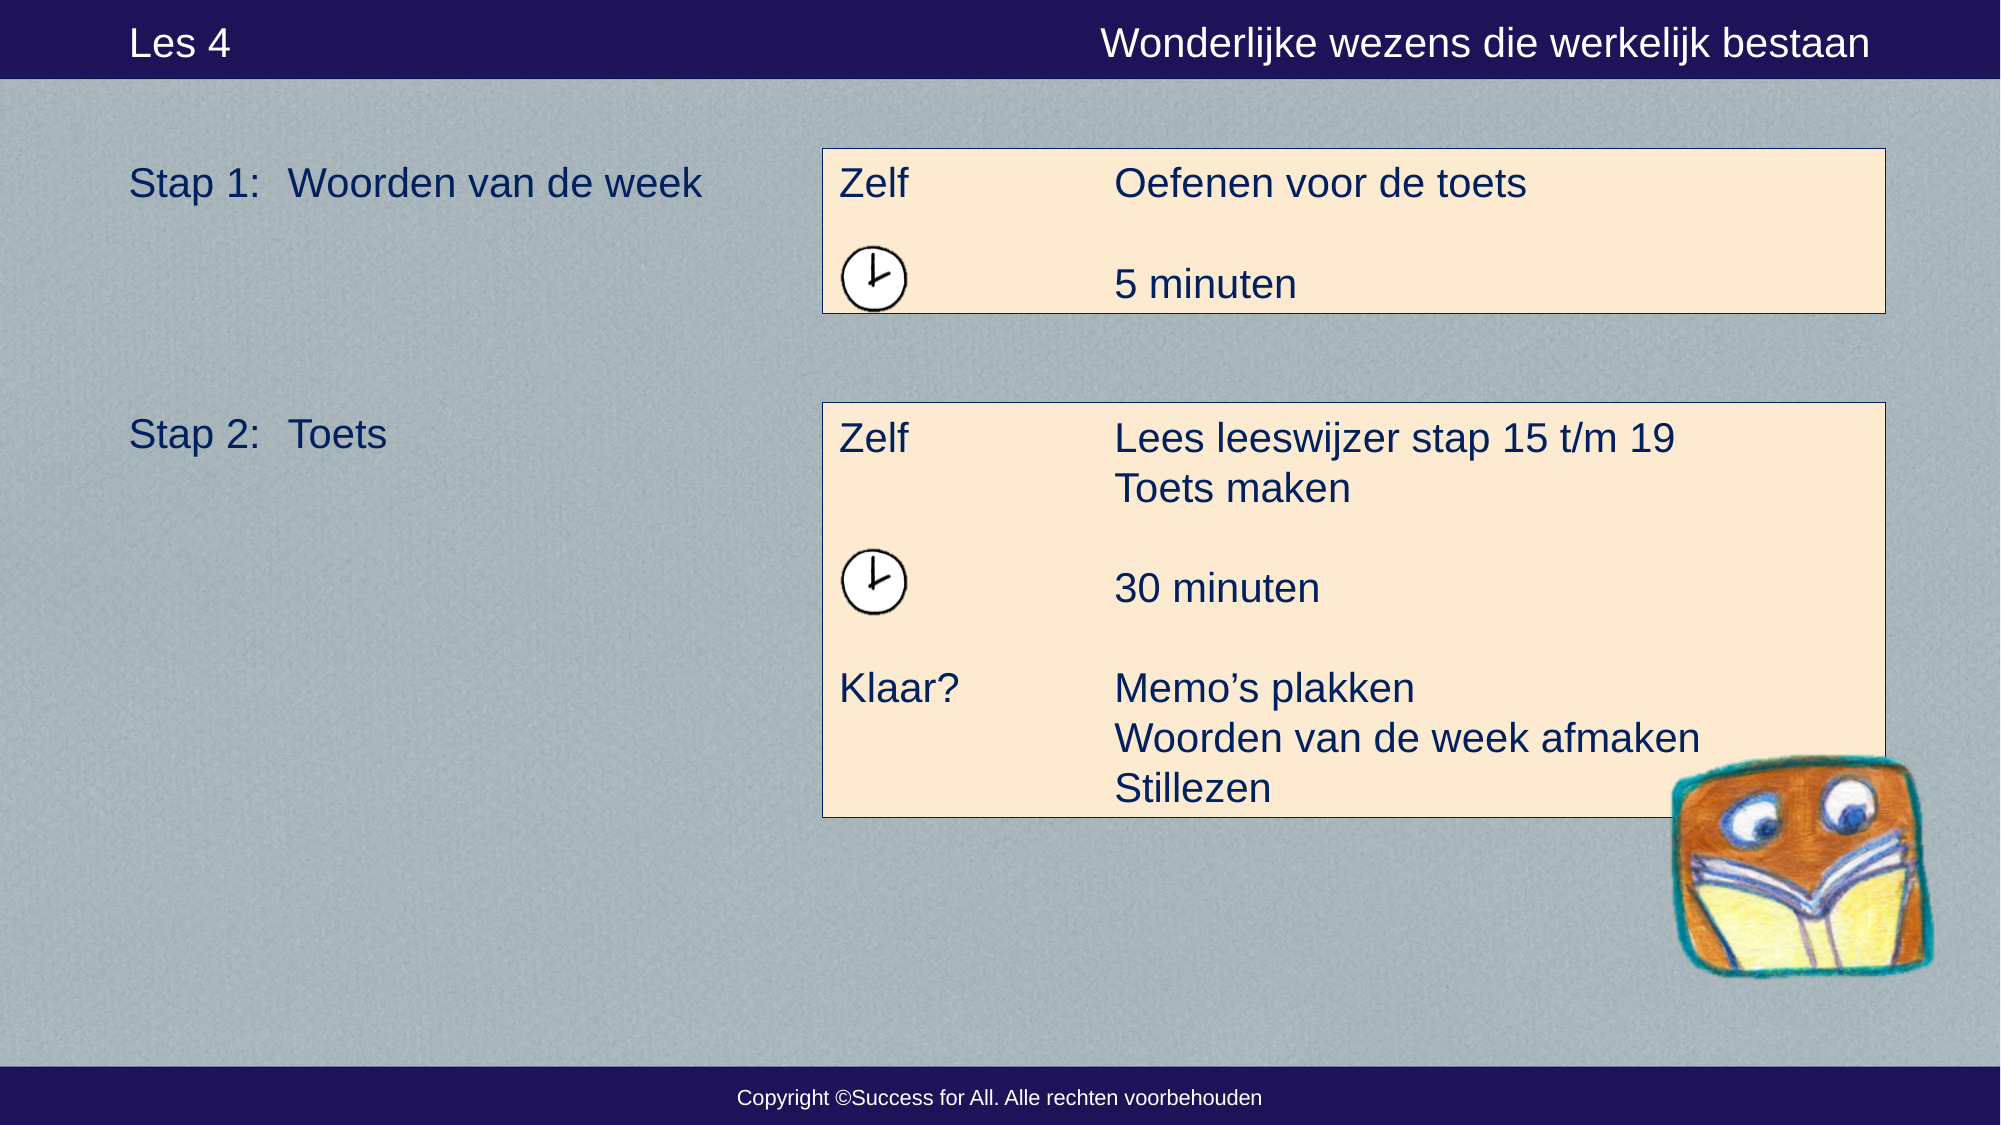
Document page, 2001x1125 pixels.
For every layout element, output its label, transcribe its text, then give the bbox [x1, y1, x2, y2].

text_box Les 4 [114, 8, 354, 73]
text_box Stap 1: Woorden van de week Stap 2: Toets [114, 148, 907, 764]
text_box Copyright ©Success for All. Alle rechten voorbehouden [0, 1076, 2000, 1125]
text_box Zelf Oefenen voor de toets 5 minuten [822, 148, 1886, 314]
picture [0, 0, 2001, 1125]
text_box Wonderlijke wezens die werkelijk bestaan [999, 8, 1886, 73]
text_box Zelf Lees leeswijzer stap 15 t/m 19 Toets maken 30 minuten Klaar? Memo’s plakken Woorden van de week afmaken Stillezen [822, 402, 1886, 818]
